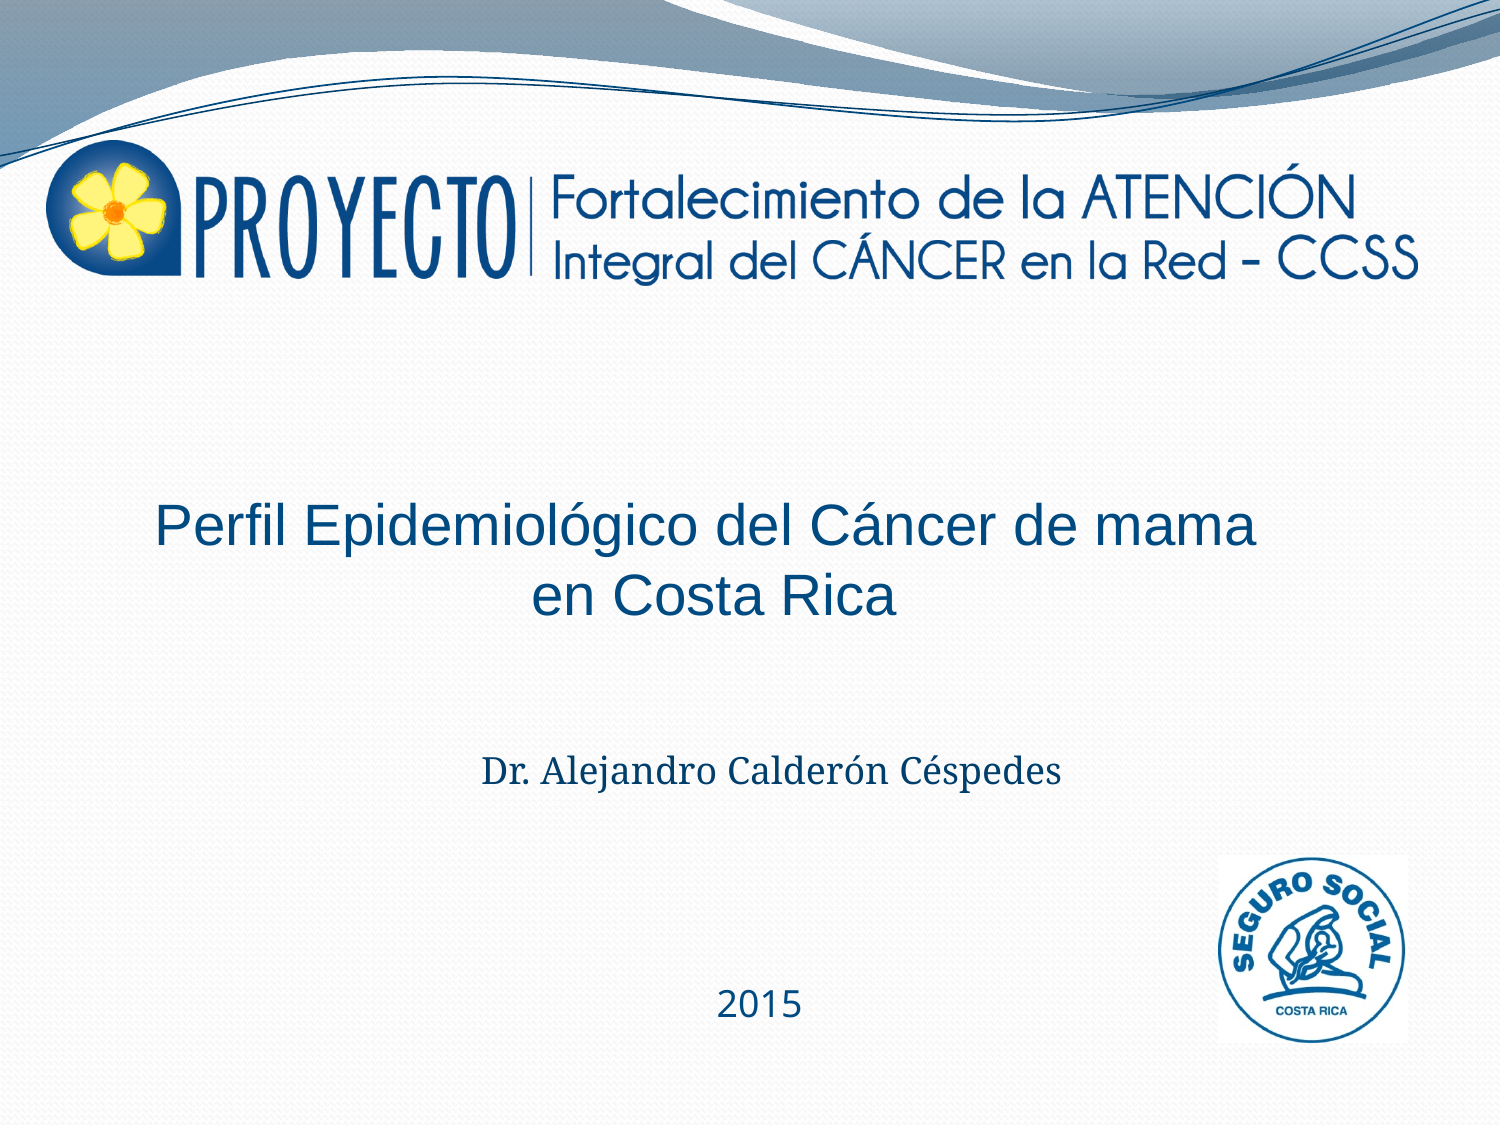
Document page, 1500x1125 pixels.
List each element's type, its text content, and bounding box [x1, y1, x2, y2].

picture [1218, 855, 1408, 1044]
text_box Dr. Alejandro Calderón Céspedes [466, 739, 1081, 800]
text_box 2015 [210, 972, 1211, 1033]
picture [46, 140, 1419, 286]
text_box Perfil Epidemiológico del Cáncer de mama en Costa Rica [112, 479, 1317, 635]
